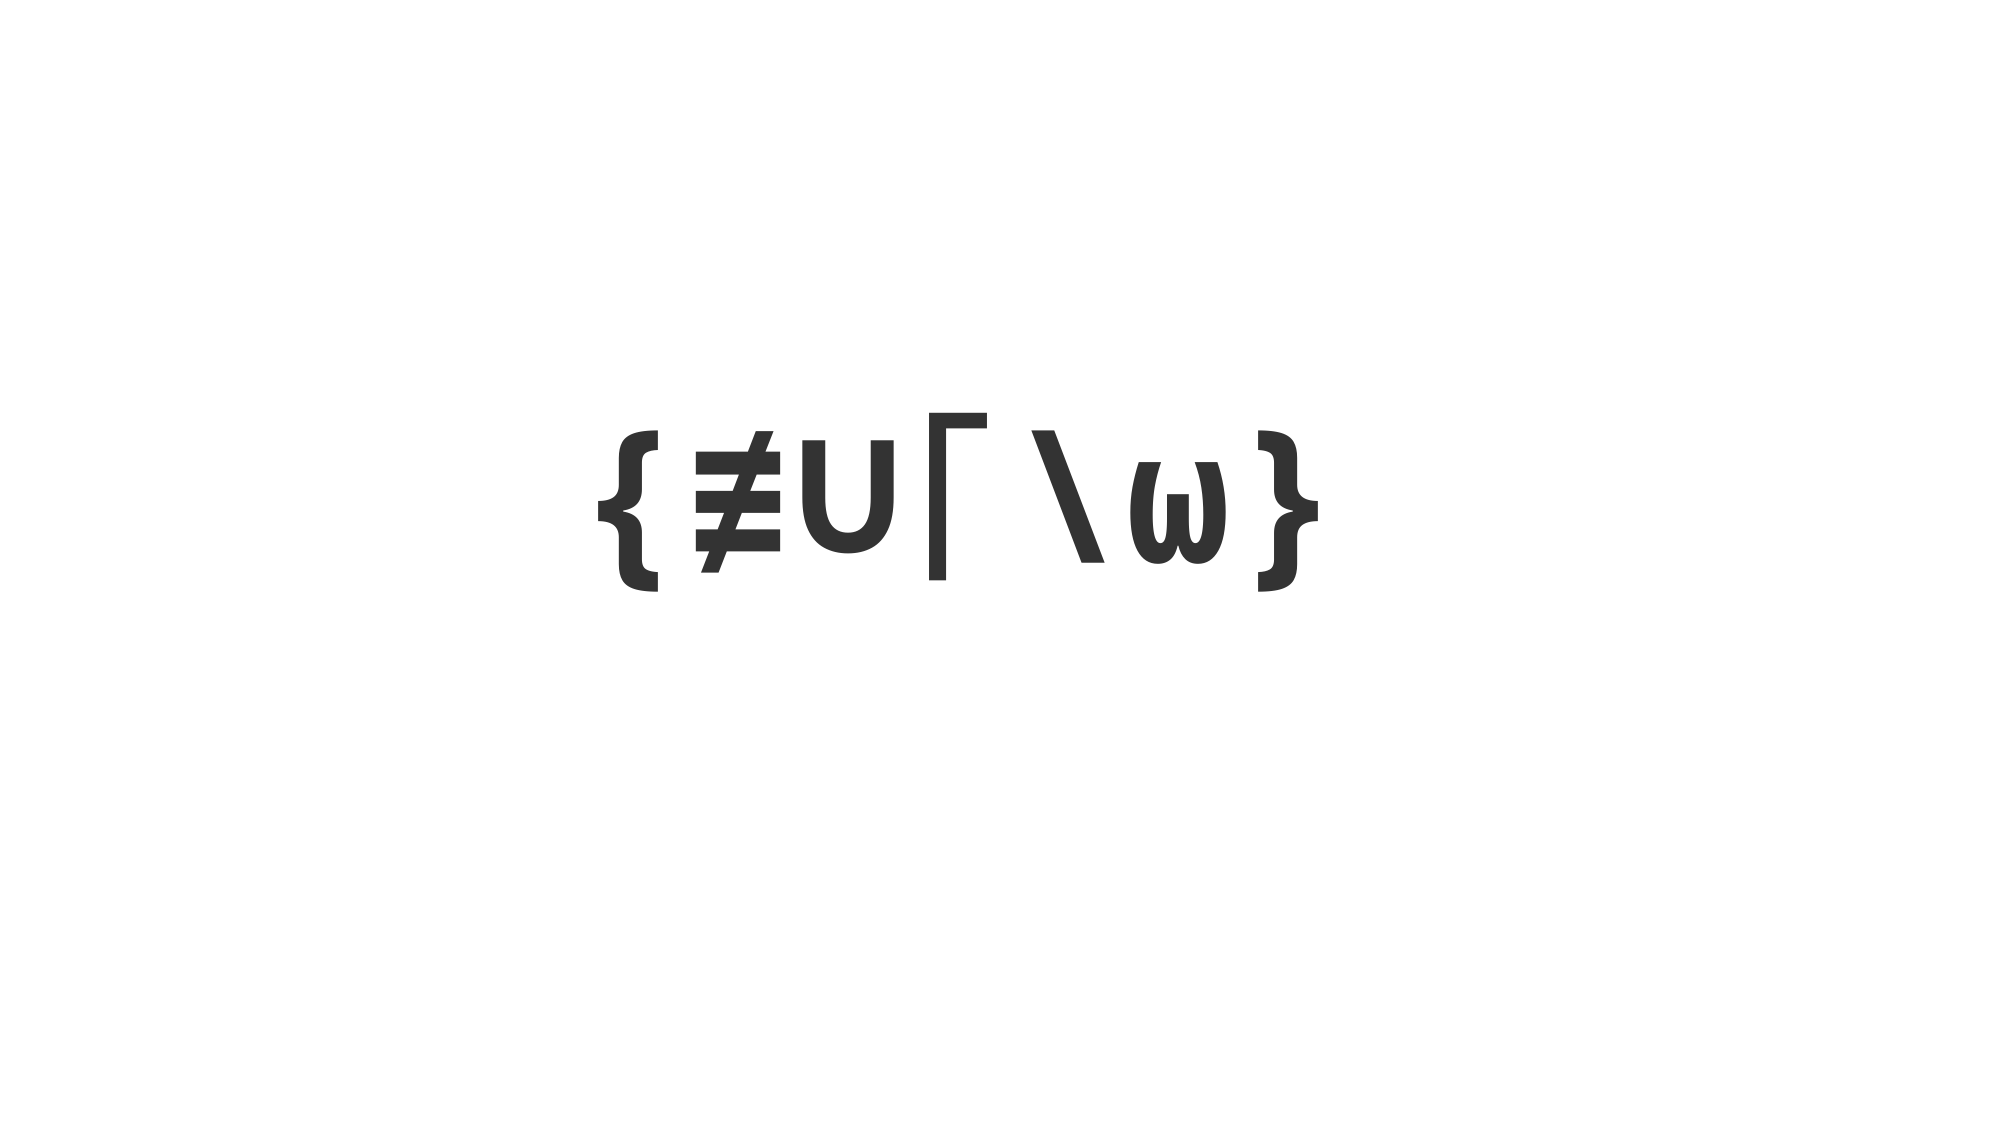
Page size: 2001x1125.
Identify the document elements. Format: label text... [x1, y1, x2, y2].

list {≢∪⌈\⍵} [558, 397, 1442, 712]
